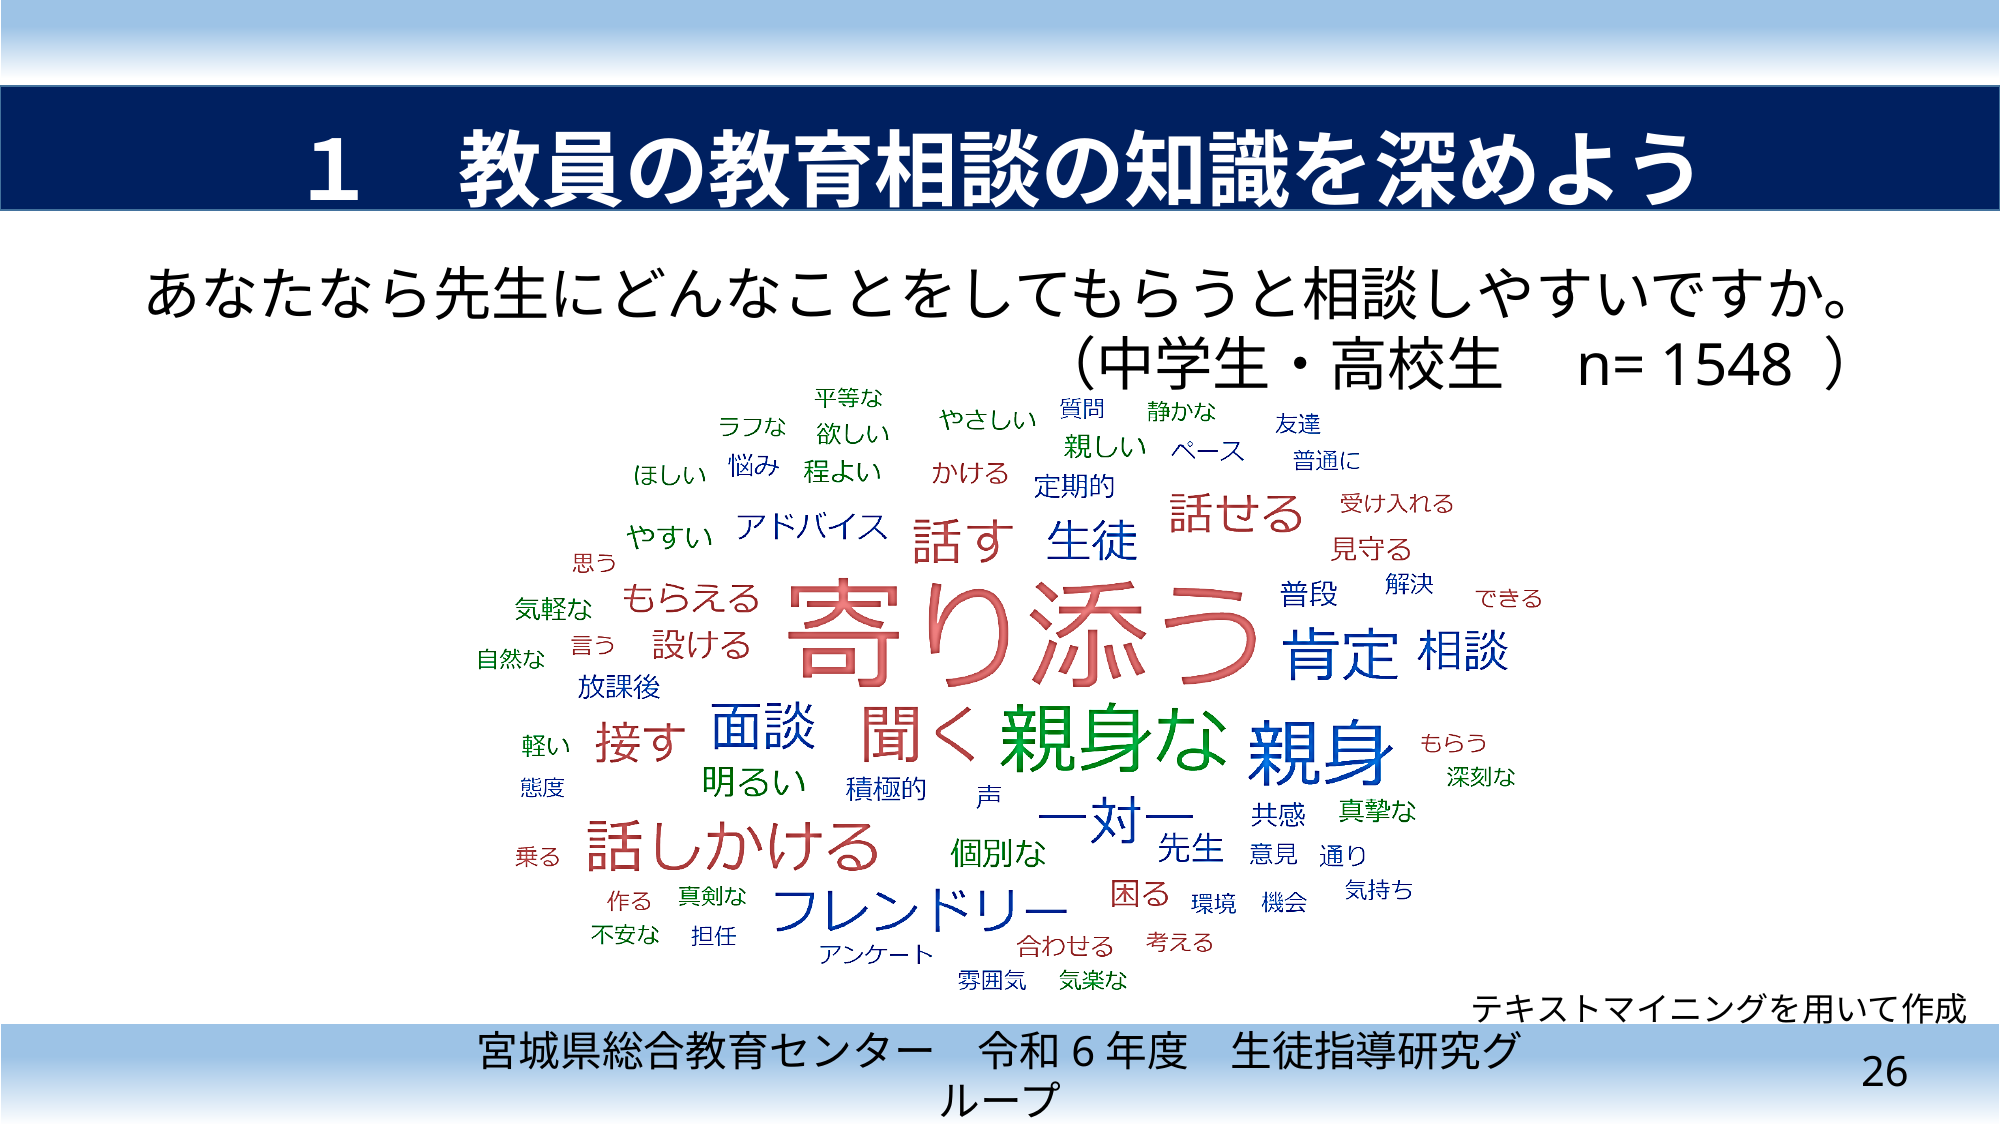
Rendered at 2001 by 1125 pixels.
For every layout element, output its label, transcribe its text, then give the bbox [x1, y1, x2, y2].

text_box [1780, 85, 2000, 211]
text_box 宮城県総合教育センター 令和6年度 生徒指導研究グループ [428, 1045, 1572, 1105]
text_box テキストマイニングを用いて作成 [1312, 981, 1983, 1036]
text_box [0, 85, 220, 211]
text_box あなたなら先生にどんなことをしてもらうと相談しやすいですか。 （中学生・高校生 n= 1548 ） [103, 249, 1897, 405]
text_box １ 教員の教育相談の知識を深めよう [220, 59, 1780, 224]
picture [388, 357, 1611, 1012]
text_box 25 [1811, 1043, 1925, 1103]
